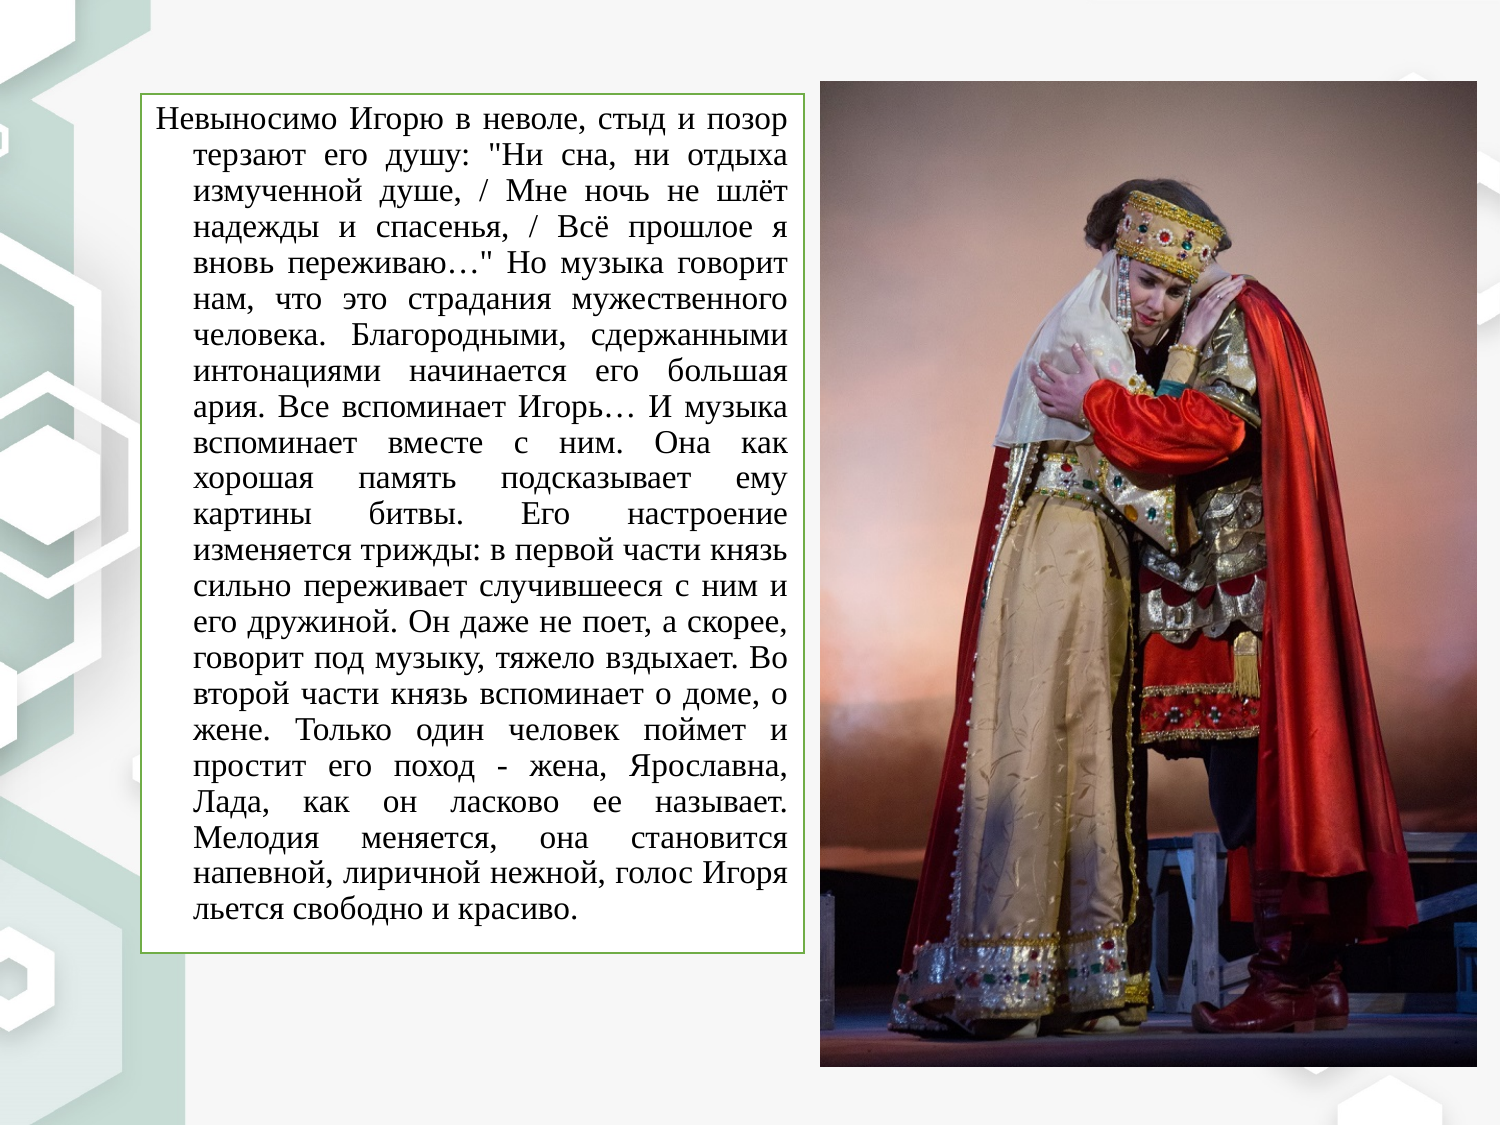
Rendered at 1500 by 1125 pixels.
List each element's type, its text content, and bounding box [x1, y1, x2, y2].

picture [0, 0, 1500, 1125]
list Невыносимо Игорю в неволе, стыд и позор терзают его душу: "Ни сна, ни отдыха измученной душе, / Мне ночь не шлёт надежды и спасенья, / Всё прошлое я вновь переживаю…" Но музыка говорит нам, что это страдания мужественного человека. Благородными, сдержанными интонациями начинается его большая ария. Все вспоминает Игорь… И музыка вспоминает вместе с ним. Она как хорошая память подсказывает ему картины битвы. Его настроение изменяется трижды: в первой части князь сильно переживает случившееся с ним и его дружиной. Он даже не поет, а скорее, говорит под музыку, тяжело вздыхает. Во второй части князь вспоминает о доме, о жене. Только один человек поймет и простит его поход - жена, Ярославна, Лада, как он ласково ее называет. Мелодия меняется, она становится напевной, лиричной нежной, голос Игоря льется свободно и красиво. [140, 93, 805, 954]
